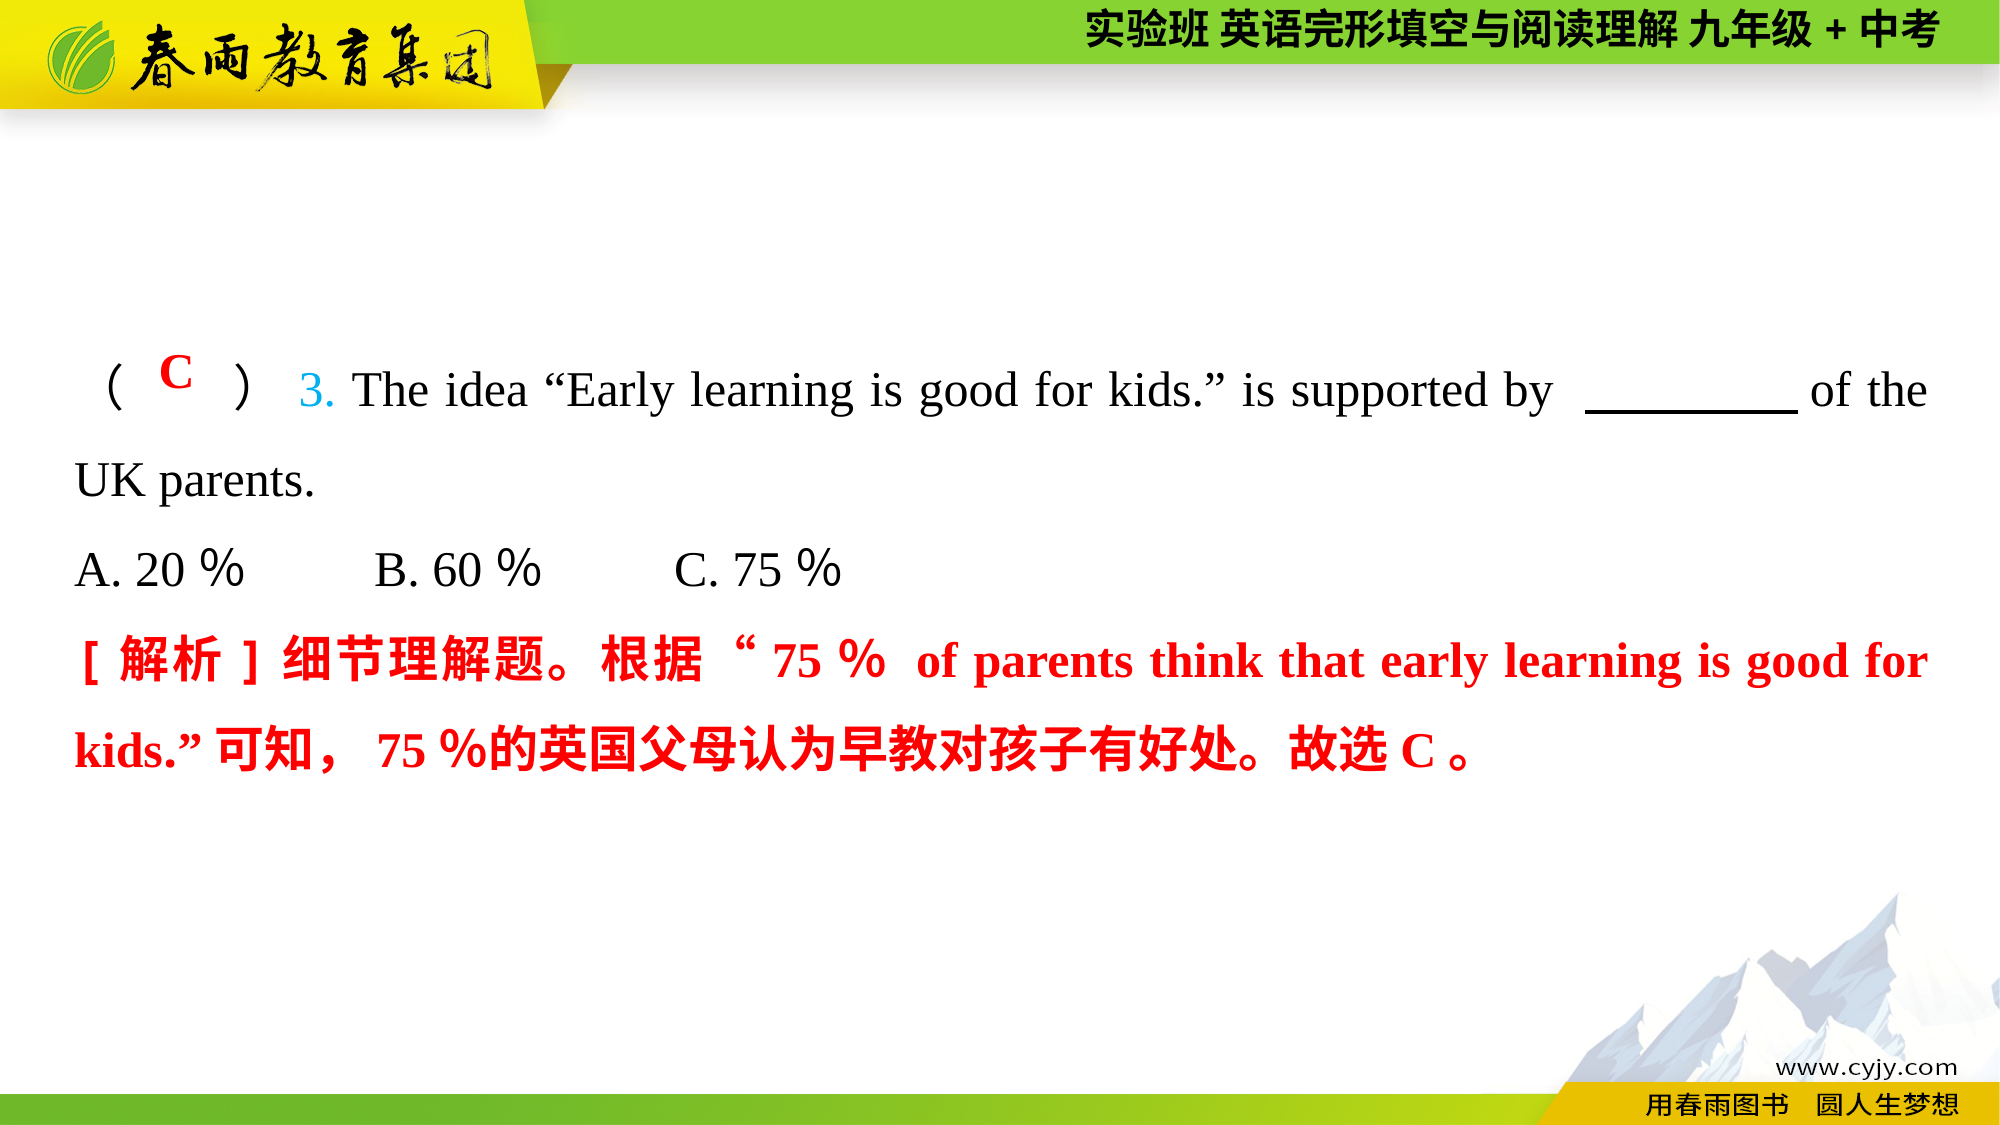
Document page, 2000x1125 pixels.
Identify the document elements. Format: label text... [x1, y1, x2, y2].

text_box [解析]细节理解题。根据“75％ of parents think that early learning is good for kids.”可知，75％的英国父母认为早教对孩子有好处。故选C。 [59, 589, 1944, 785]
list （ ）3. The idea “Early learning is good for kids.” is supported by of the UK parents. A. 20％ B. 60％ C. 75％ [59, 319, 1944, 589]
text_box C [143, 330, 210, 406]
picture [0, 0, 2000, 1125]
